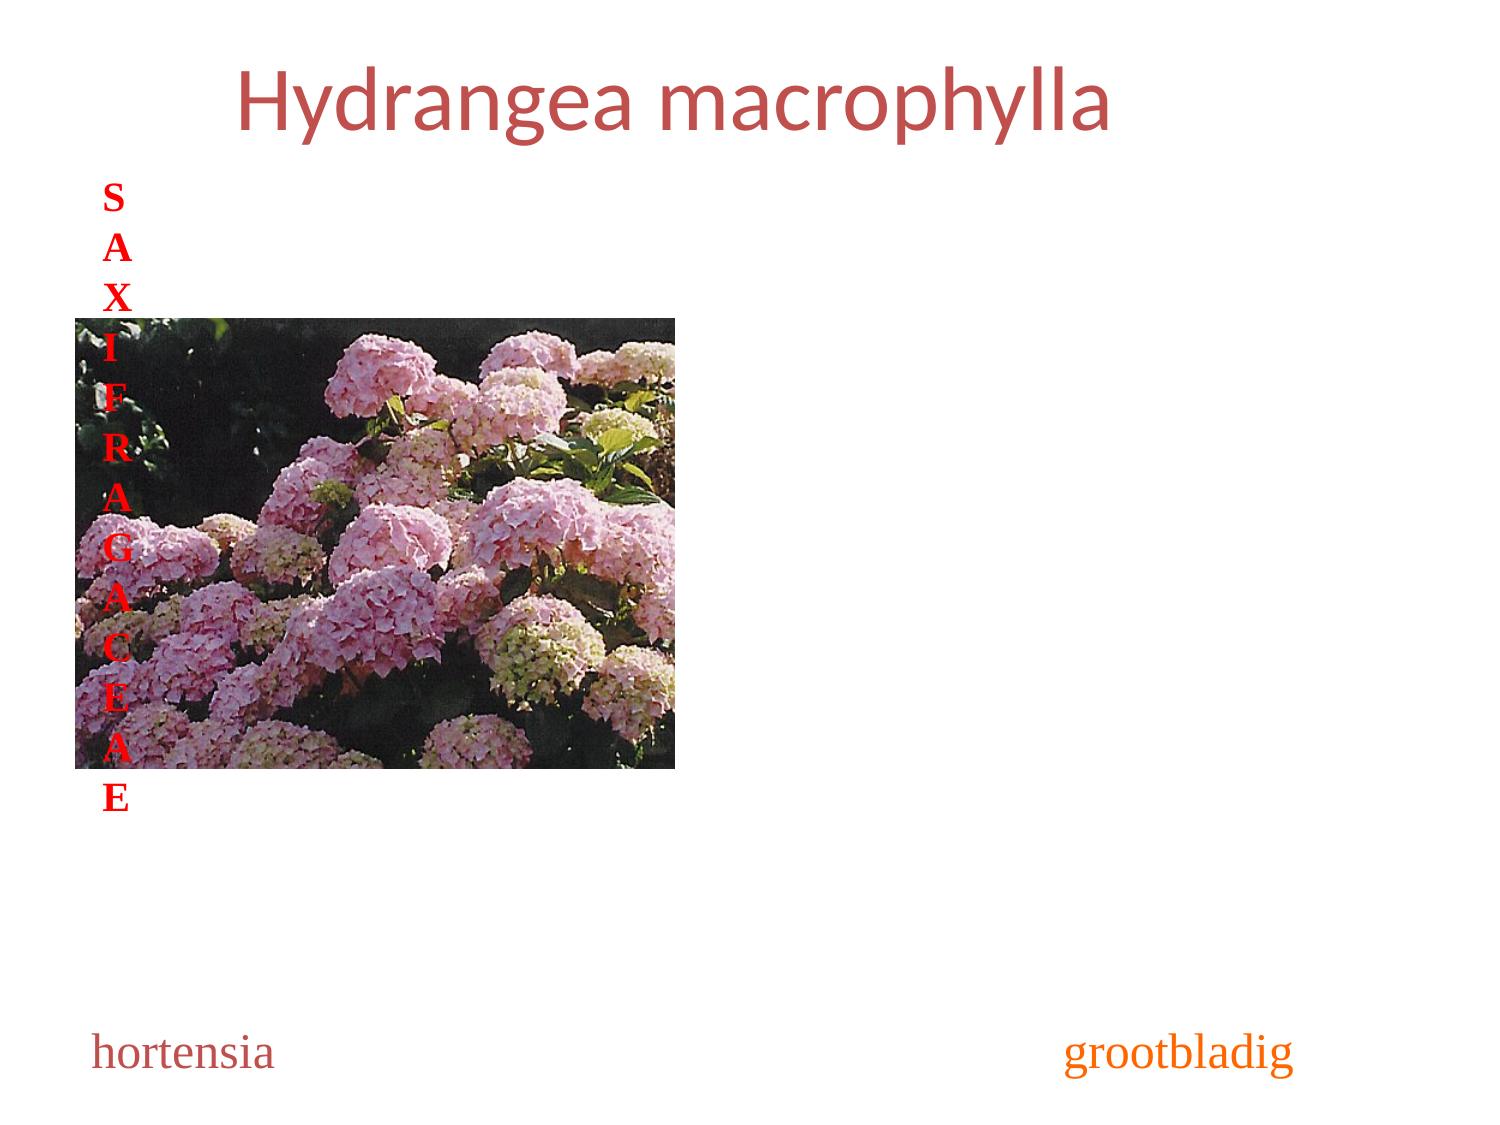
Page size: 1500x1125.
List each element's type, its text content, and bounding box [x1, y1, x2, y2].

title Hydrangea macrophylla [0, 0, 1350, 188]
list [74, 318, 676, 769]
text_box grootbladig [1140, 1011, 1309, 1087]
text_box SAXIFRAGACEAE [87, 162, 150, 317]
text_box SAXIFRAGACEAE [87, 778, 150, 828]
text_box hortensia [76, 1011, 1140, 1087]
